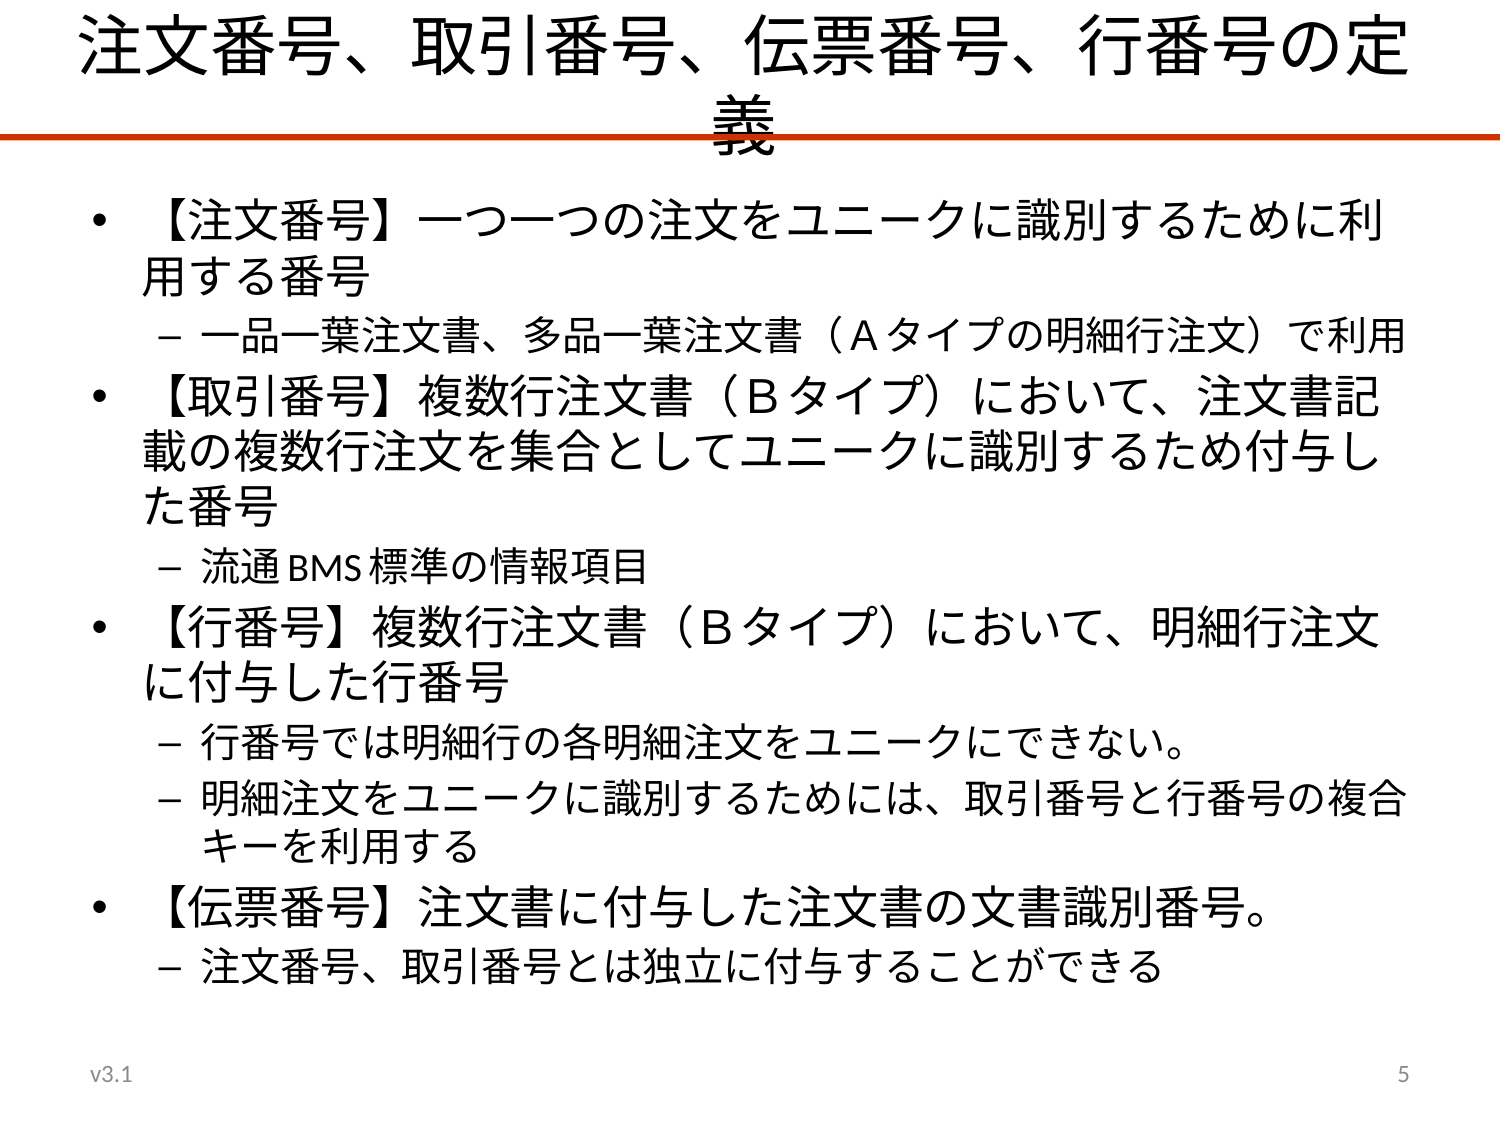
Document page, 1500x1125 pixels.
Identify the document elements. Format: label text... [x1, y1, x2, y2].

list 【注文番号】一つ一つの注文をユニークに識別するために利用する番号 一品一葉注文書、多品一葉注文書（Ａタイプの明細行注文）で利用 【取引番号】複数行注文書（Ｂタイプ）において、注文書記載の複数行注文を集合としてユニークに識別するため付与した番号 流通BMS標準の情報項目 【行番号】複数行注文書（Ｂタイプ）において、明細行注文に付与した行番号 行番号では明細行の各明細注文をユニークにできない。 明細注文をユニークに識別するためには、取引番号と行番号の複合キーを利用する 【伝票番号】注文書に付与した注文書の文書識別番号。 注文番号、取引番号とは独立に付与することができる [76, 184, 1427, 1024]
slide_number v3.1 [75, 1042, 425, 1103]
title 注文番号、取引番号、伝票番号、行番号の定義 [41, 42, 1447, 126]
slide_number 5 [1074, 1042, 1425, 1103]
